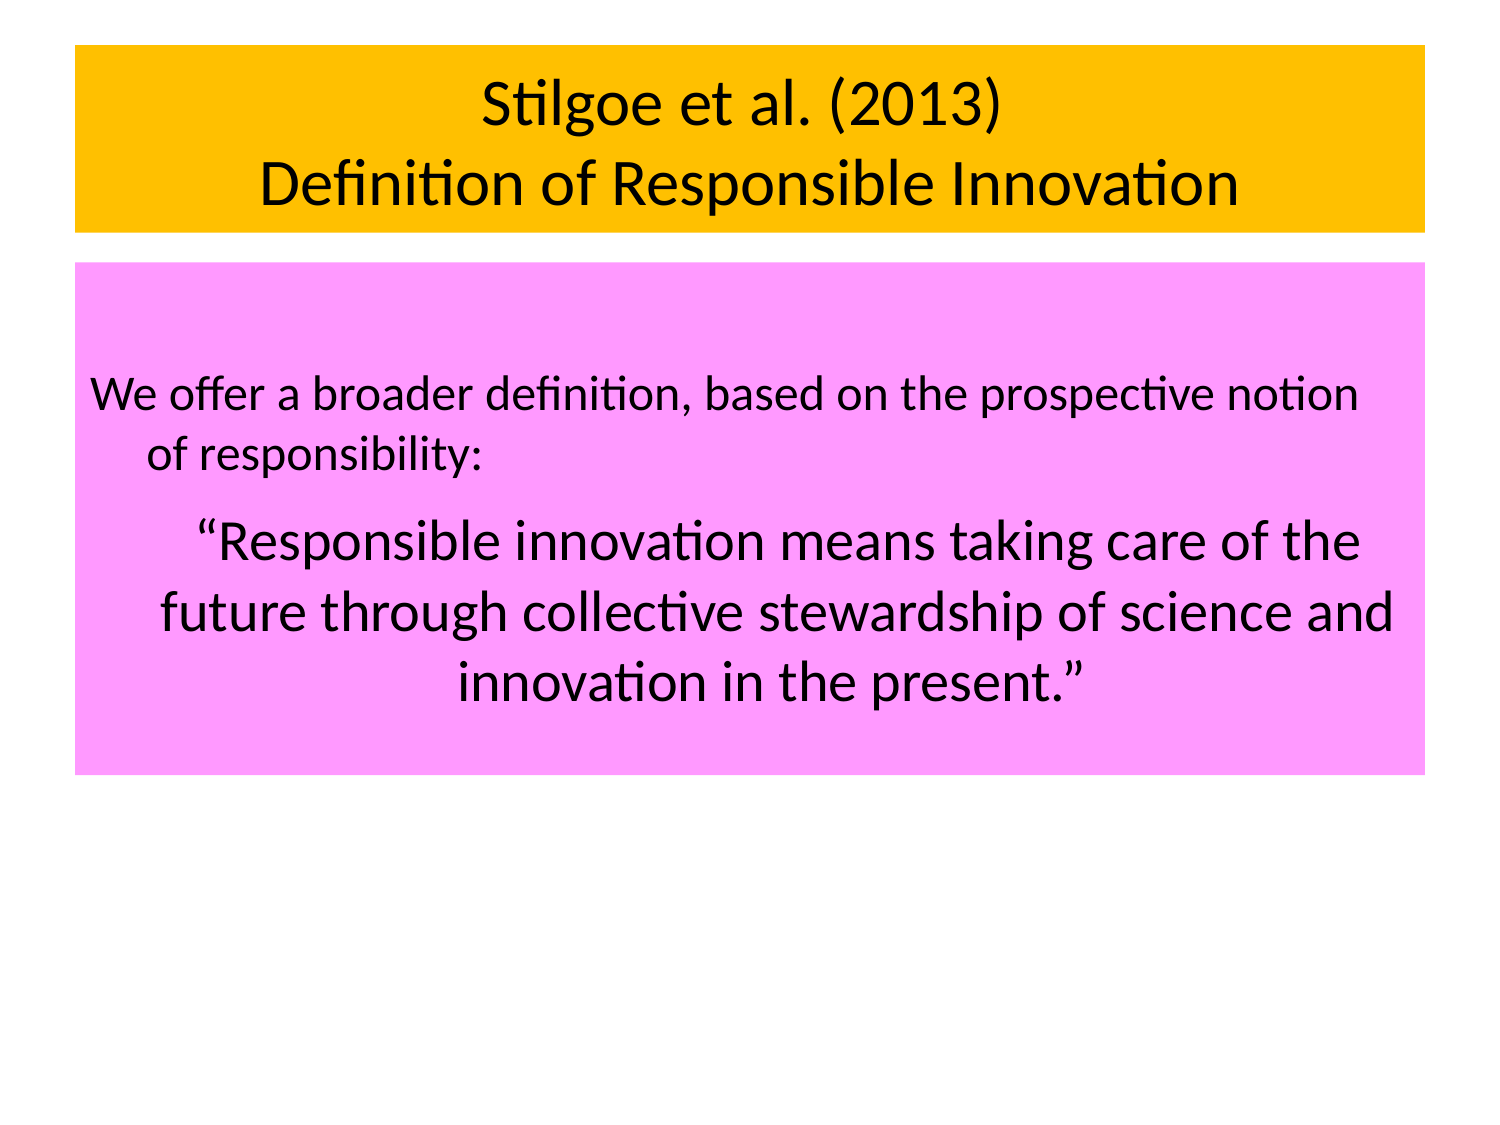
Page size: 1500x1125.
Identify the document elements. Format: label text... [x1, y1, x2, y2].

list We offer a broader definition, based on the prospective notion of responsibility: “Responsible innovation means taking care of the future through collective stewardship of science and innovation in the present.” [75, 262, 1425, 776]
title Stilgoe et al. (2013) Definition of Responsible Innovation [75, 45, 1425, 233]
